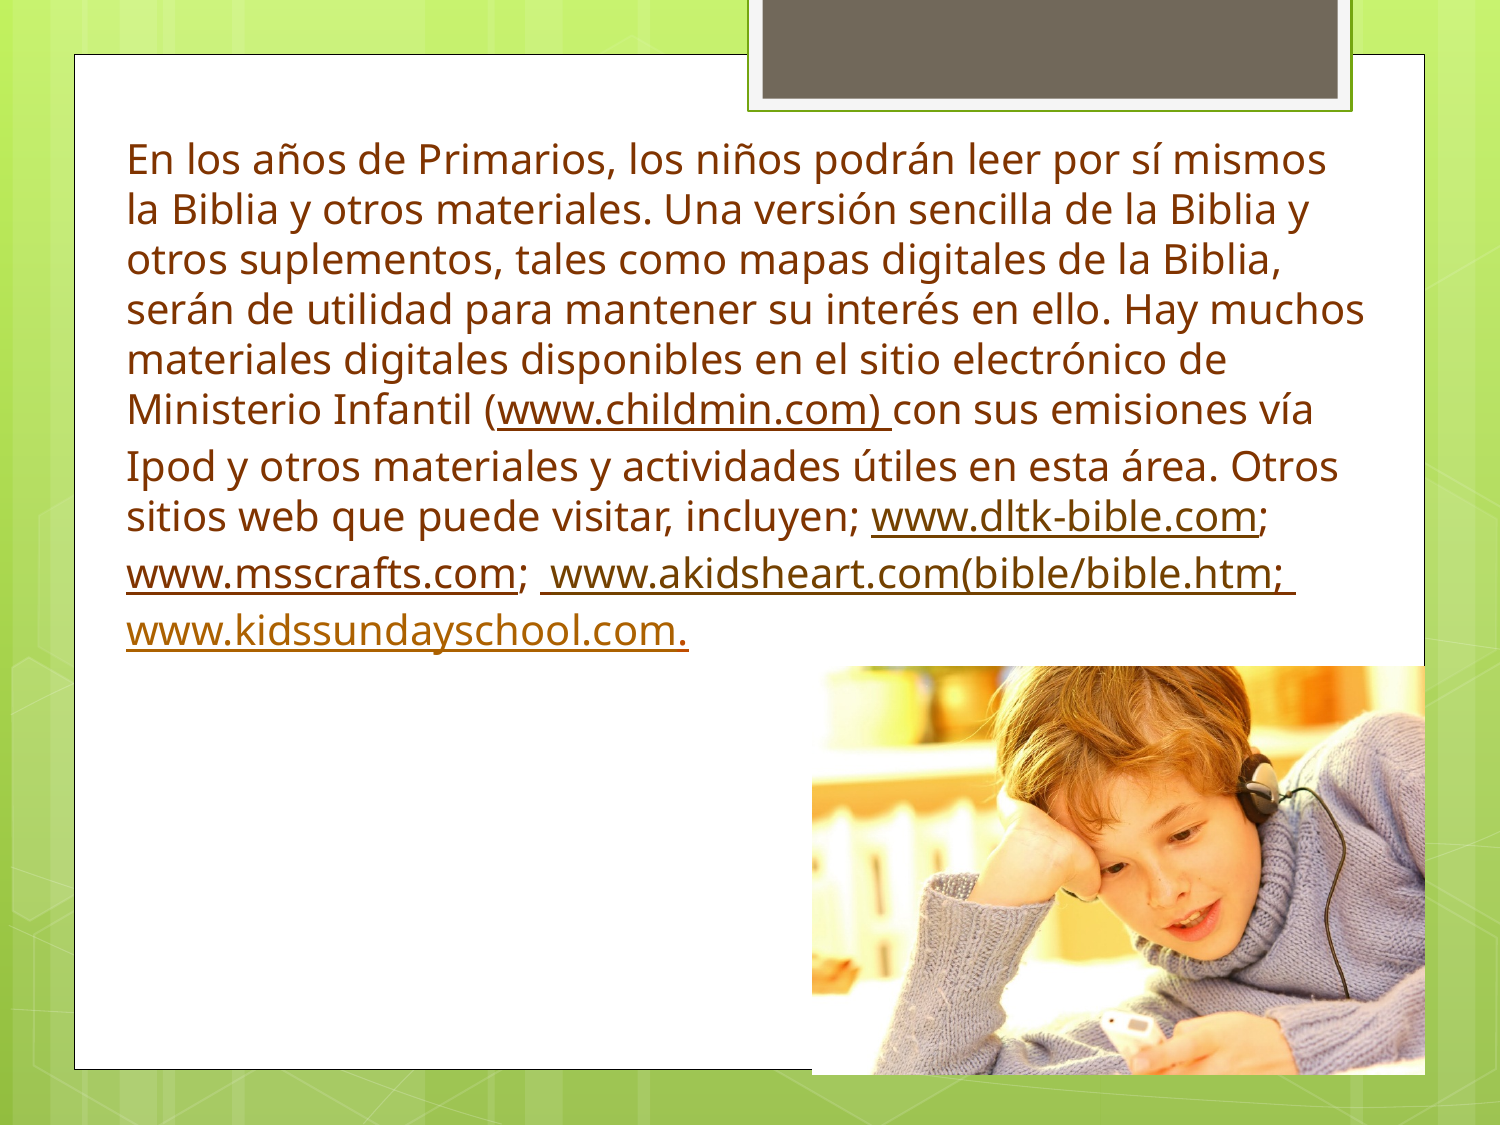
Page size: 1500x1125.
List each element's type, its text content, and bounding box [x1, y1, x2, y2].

list En los años de Primarios, los niños podrán leer por sí mismos la Biblia y otros materiales. Una versión sencilla de la Biblia y otros suplementos, tales como mapas digitales de la Biblia, serán de utilidad para mantener su interés en ello. Hay muchos materiales digitales disponibles en el sitio electrónico de Ministerio Infantil (www.childmin.com) con sus emisiones vía Ipod y otros materiales y actividades útiles en esta área. Otros sitios web que puede visitar, incluyen; www.dltk-bible.com; www.msscrafts.com; www.akidsheart.com(bible/bible.htm; www.kidssundayschool.com. [99, 125, 1388, 1038]
picture [812, 666, 1426, 1075]
